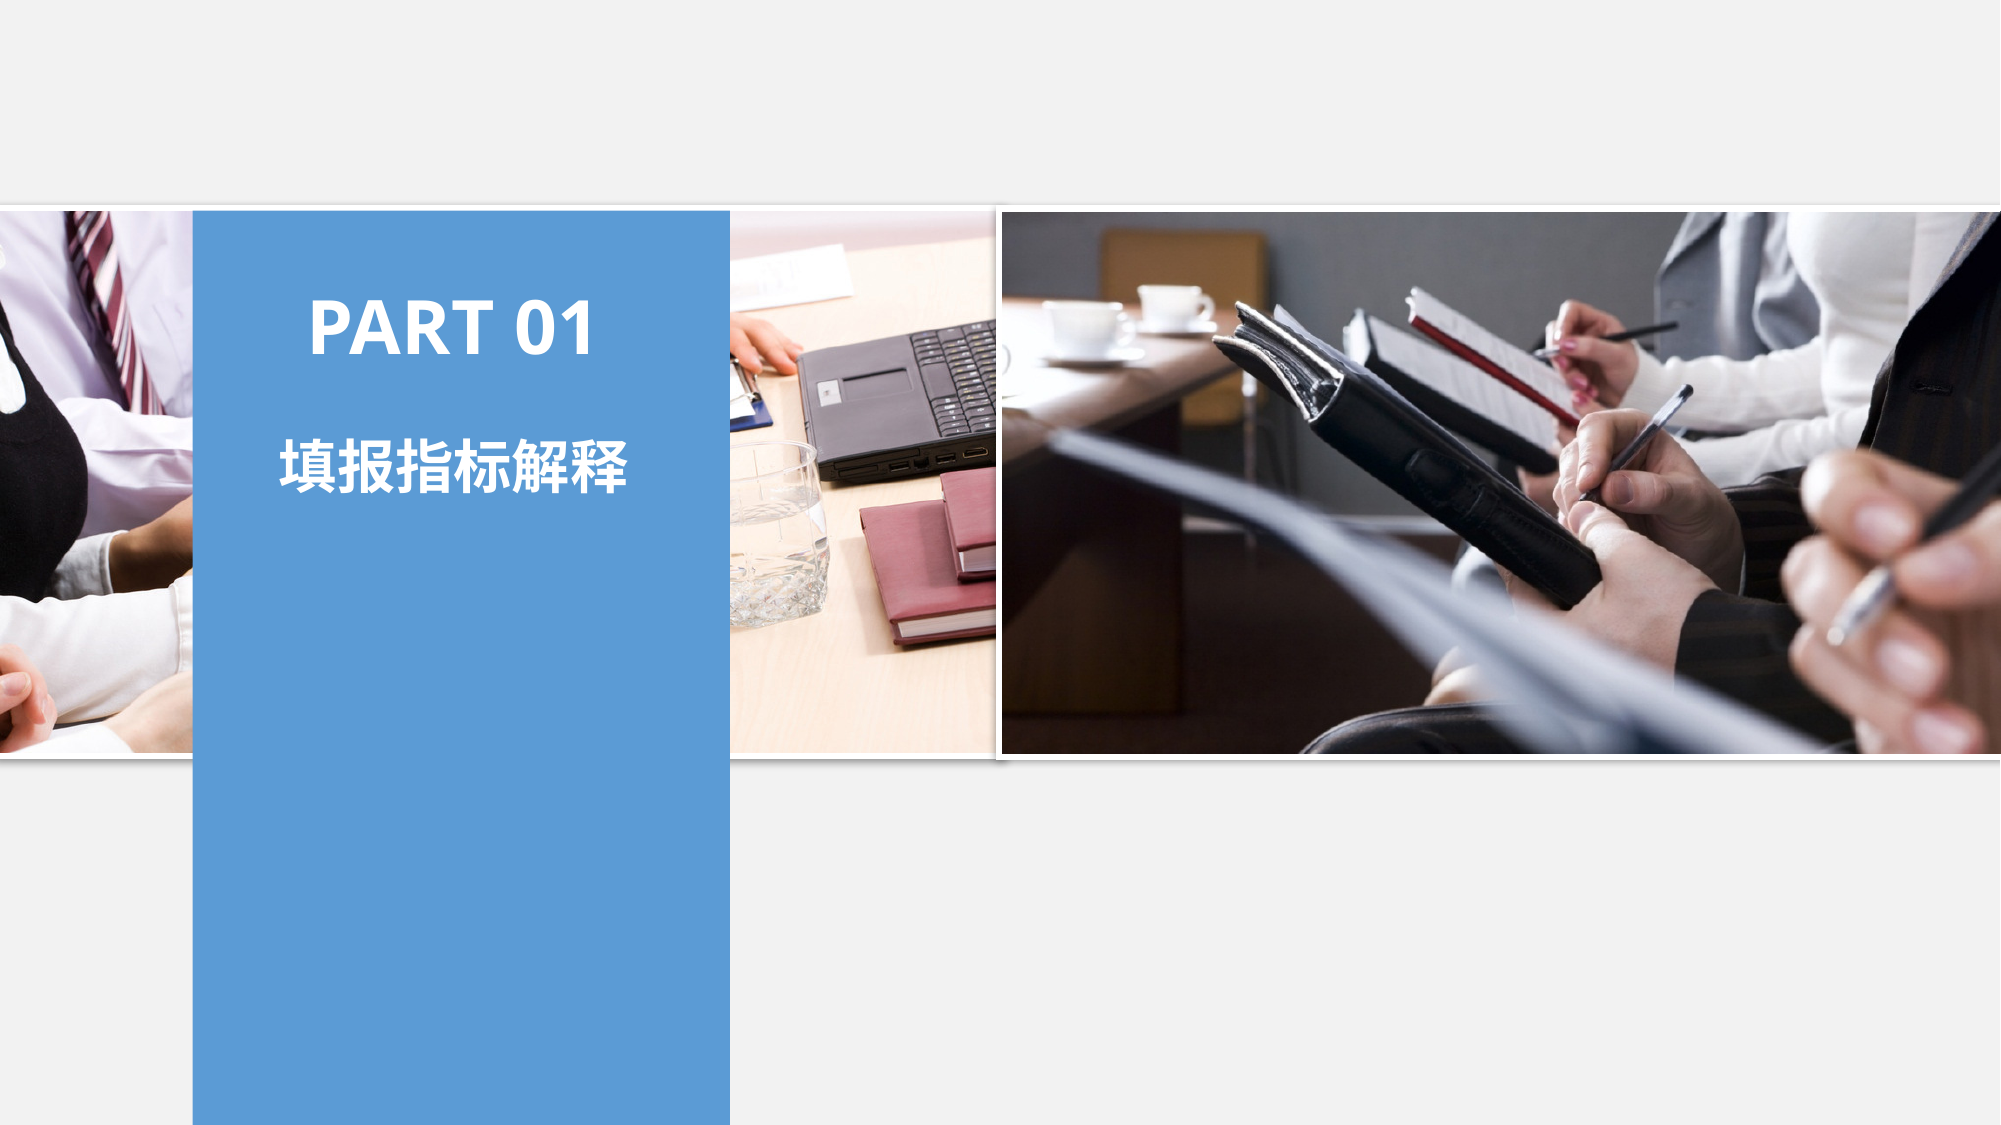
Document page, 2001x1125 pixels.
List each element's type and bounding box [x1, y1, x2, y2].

picture [0, 210, 2001, 754]
text_box [191, 753, 731, 1125]
